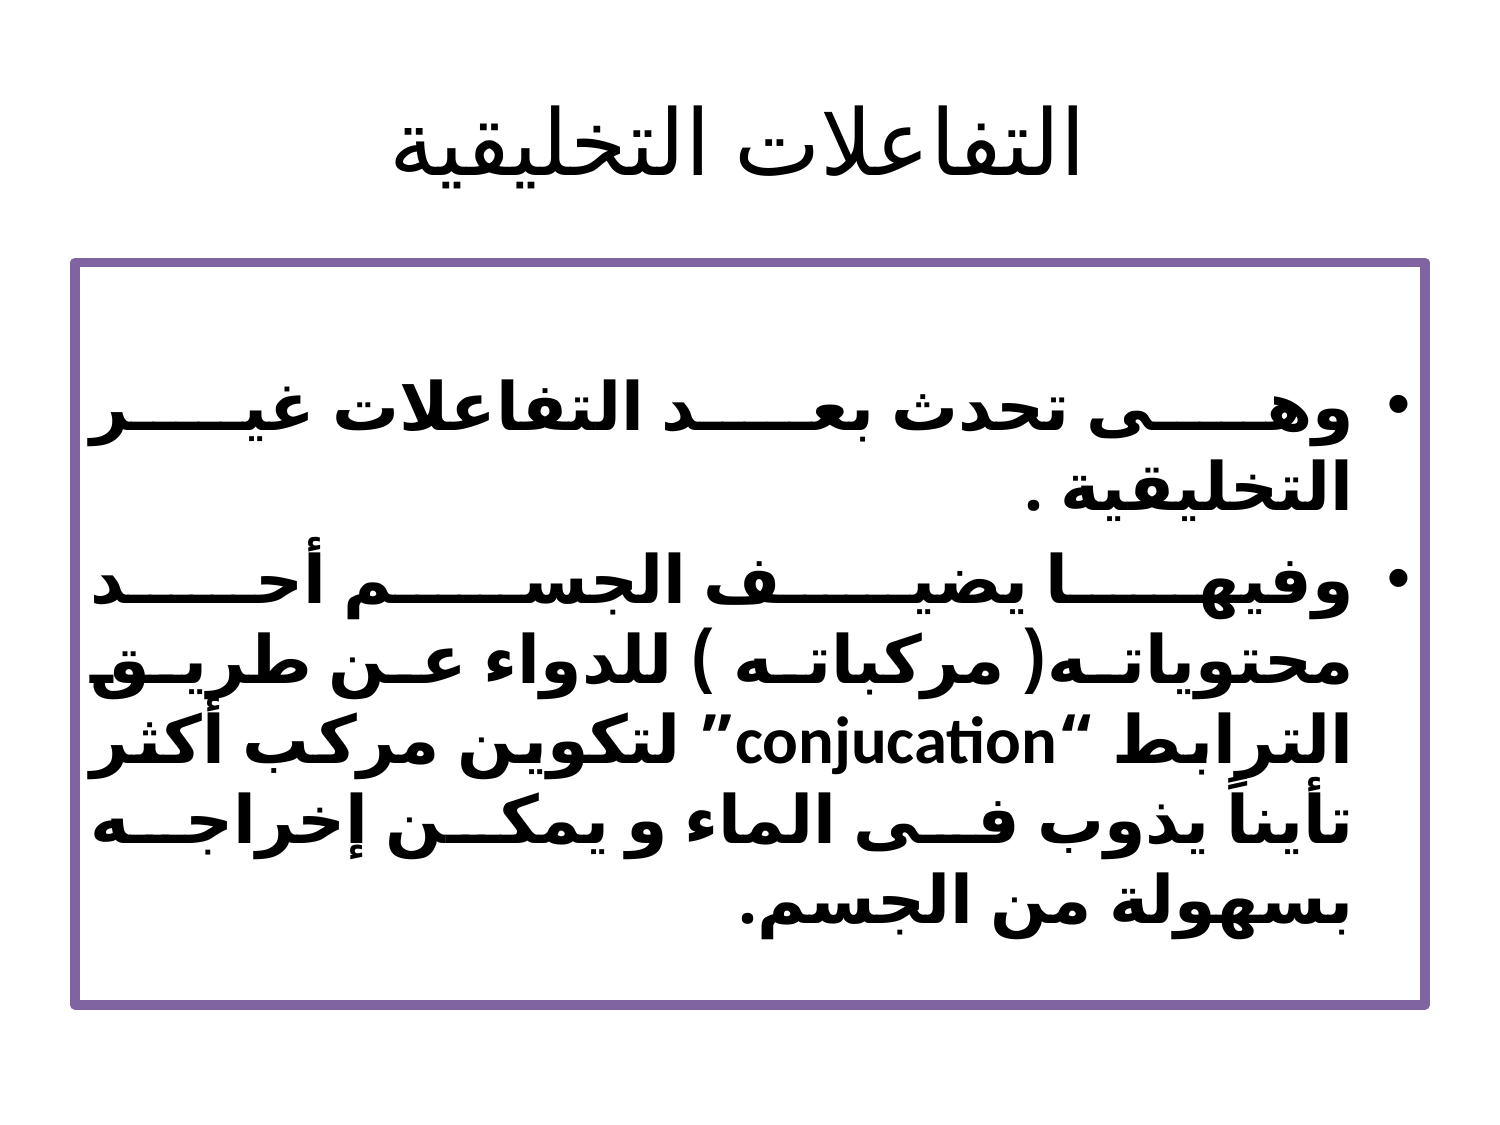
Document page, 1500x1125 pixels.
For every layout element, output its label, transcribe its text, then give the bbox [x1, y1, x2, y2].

title التفاعلات التخليقية [75, 45, 1425, 233]
list وهى تحدث بعد التفاعلات غير التخليقية . وفيها يضيف الجسم أحد محتوياته( مركباته ) للدواء عن طريق الترابط “conjucation” لتكوين مركب أكثر تأيناً يذوب فى الماء و يمكن إخراجه بسهولة من الجسم. [75, 262, 1425, 1005]
